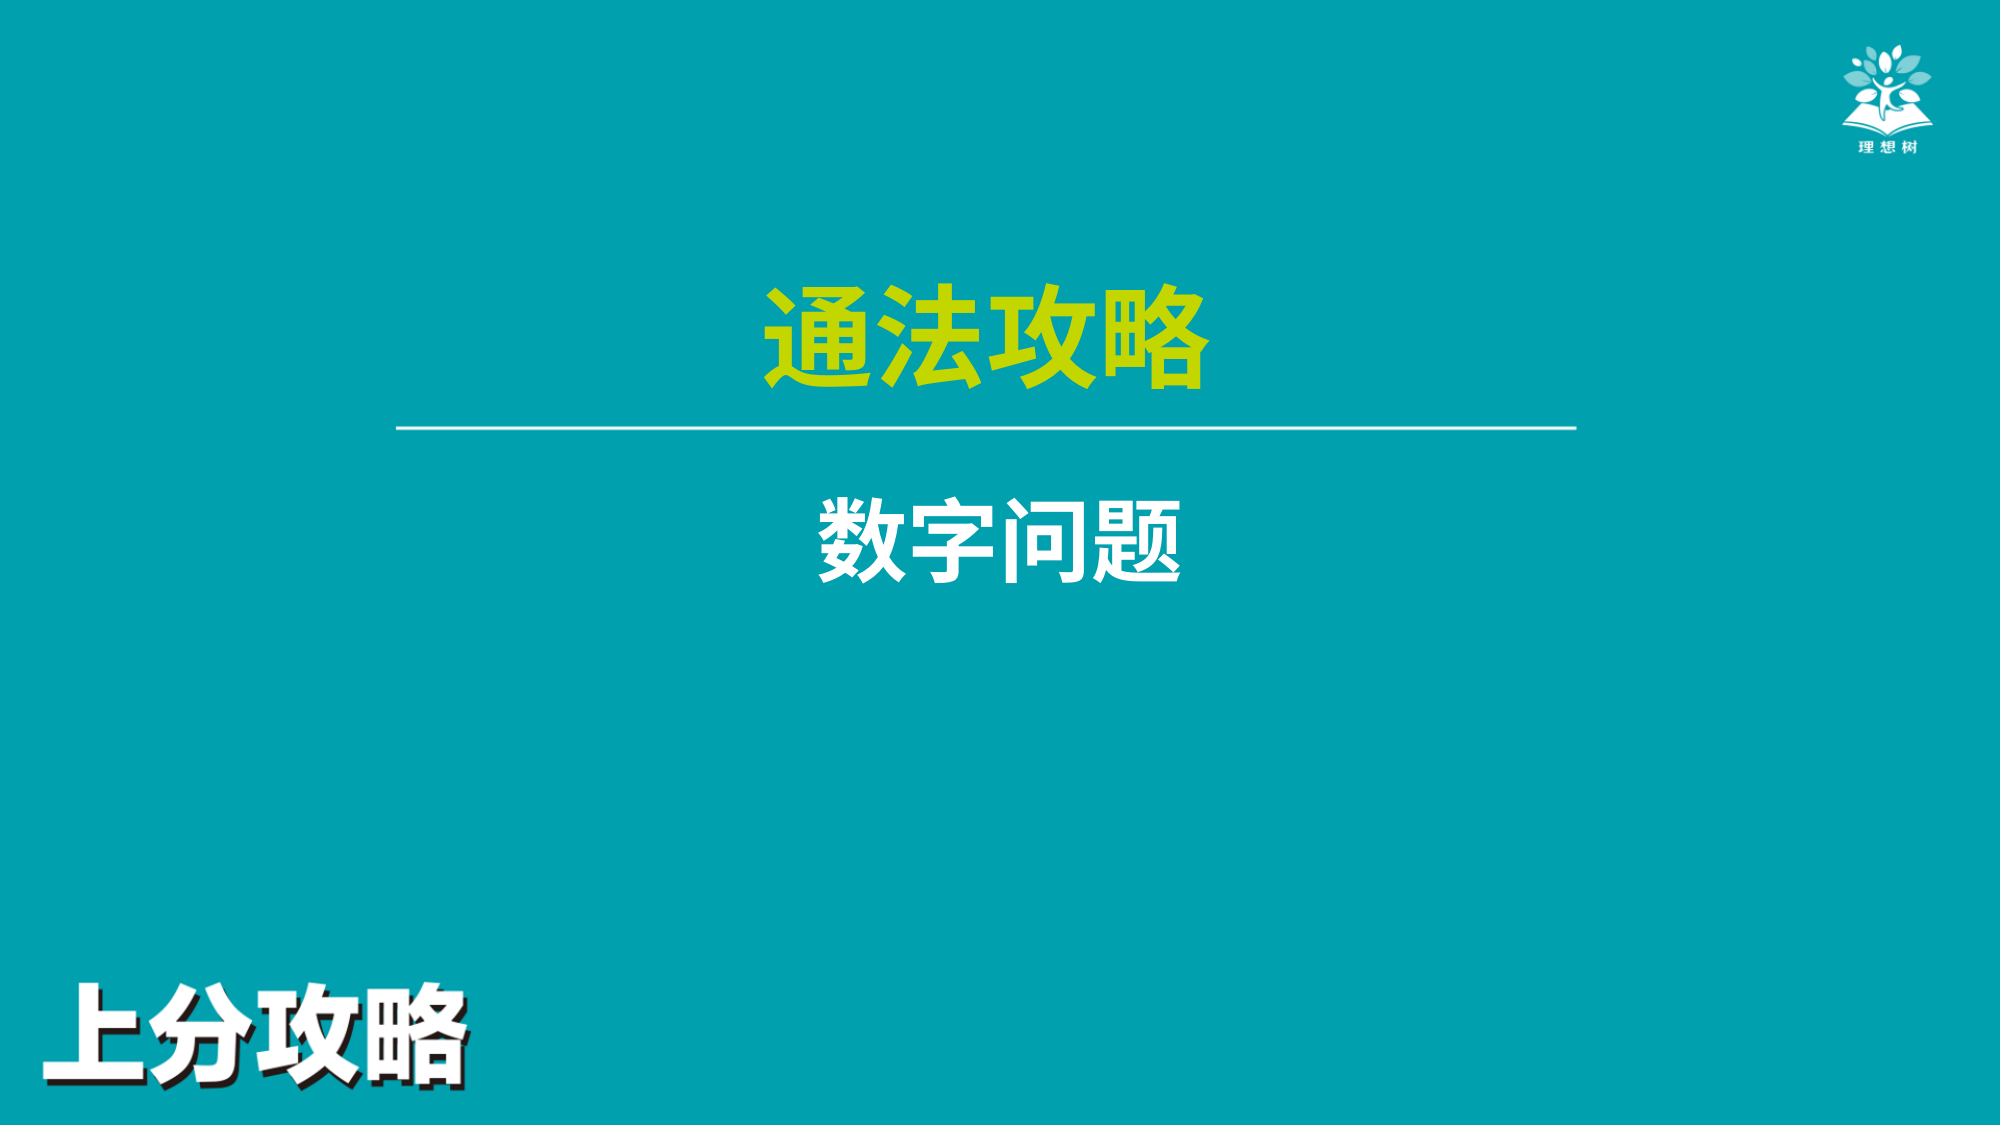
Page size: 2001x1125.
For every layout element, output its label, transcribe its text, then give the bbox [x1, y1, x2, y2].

picture [0, 0, 2000, 472]
text_box 数字问题 [0, 472, 2000, 603]
text_box 通法攻略 [395, 253, 1577, 413]
picture [0, 603, 2000, 1125]
